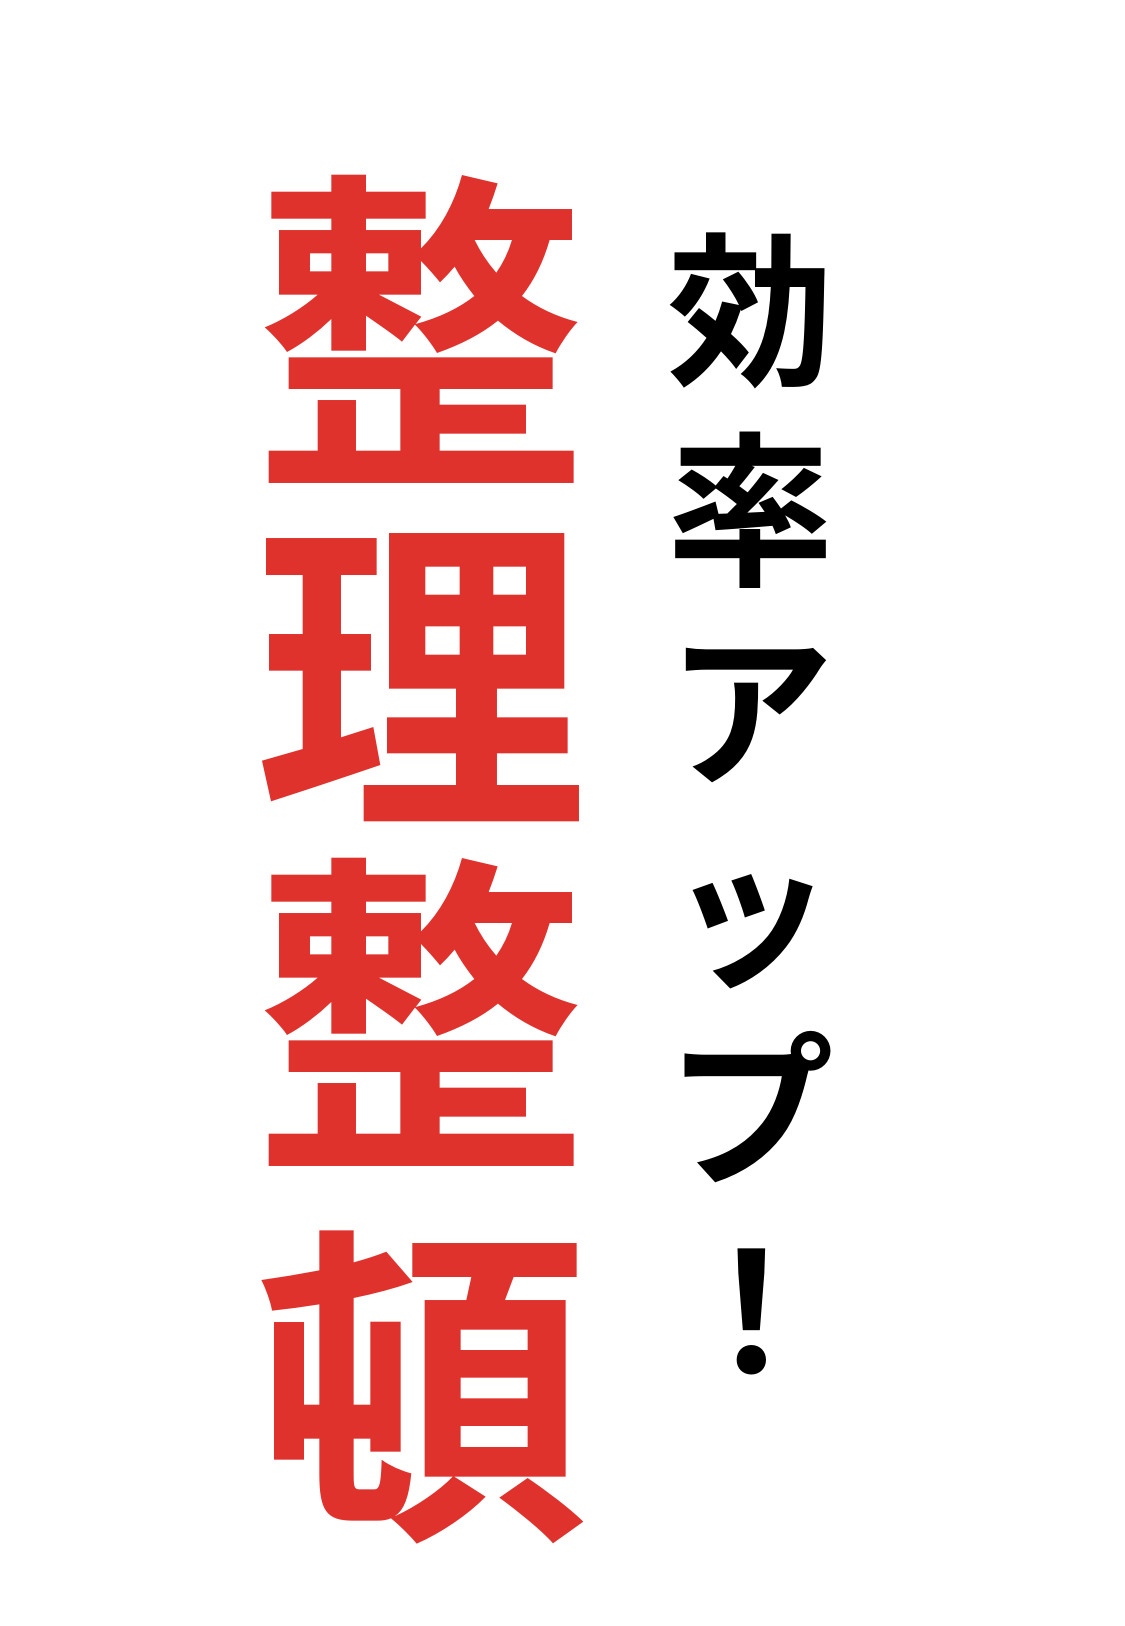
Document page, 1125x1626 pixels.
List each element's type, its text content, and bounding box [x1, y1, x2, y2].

text_box 効率アップ！ [728, 199, 850, 1415]
text_box 理 [113, 461, 728, 801]
text_box 頓 [113, 1173, 728, 1588]
text_box 整 [113, 117, 728, 461]
text_box 整 [113, 801, 728, 1173]
